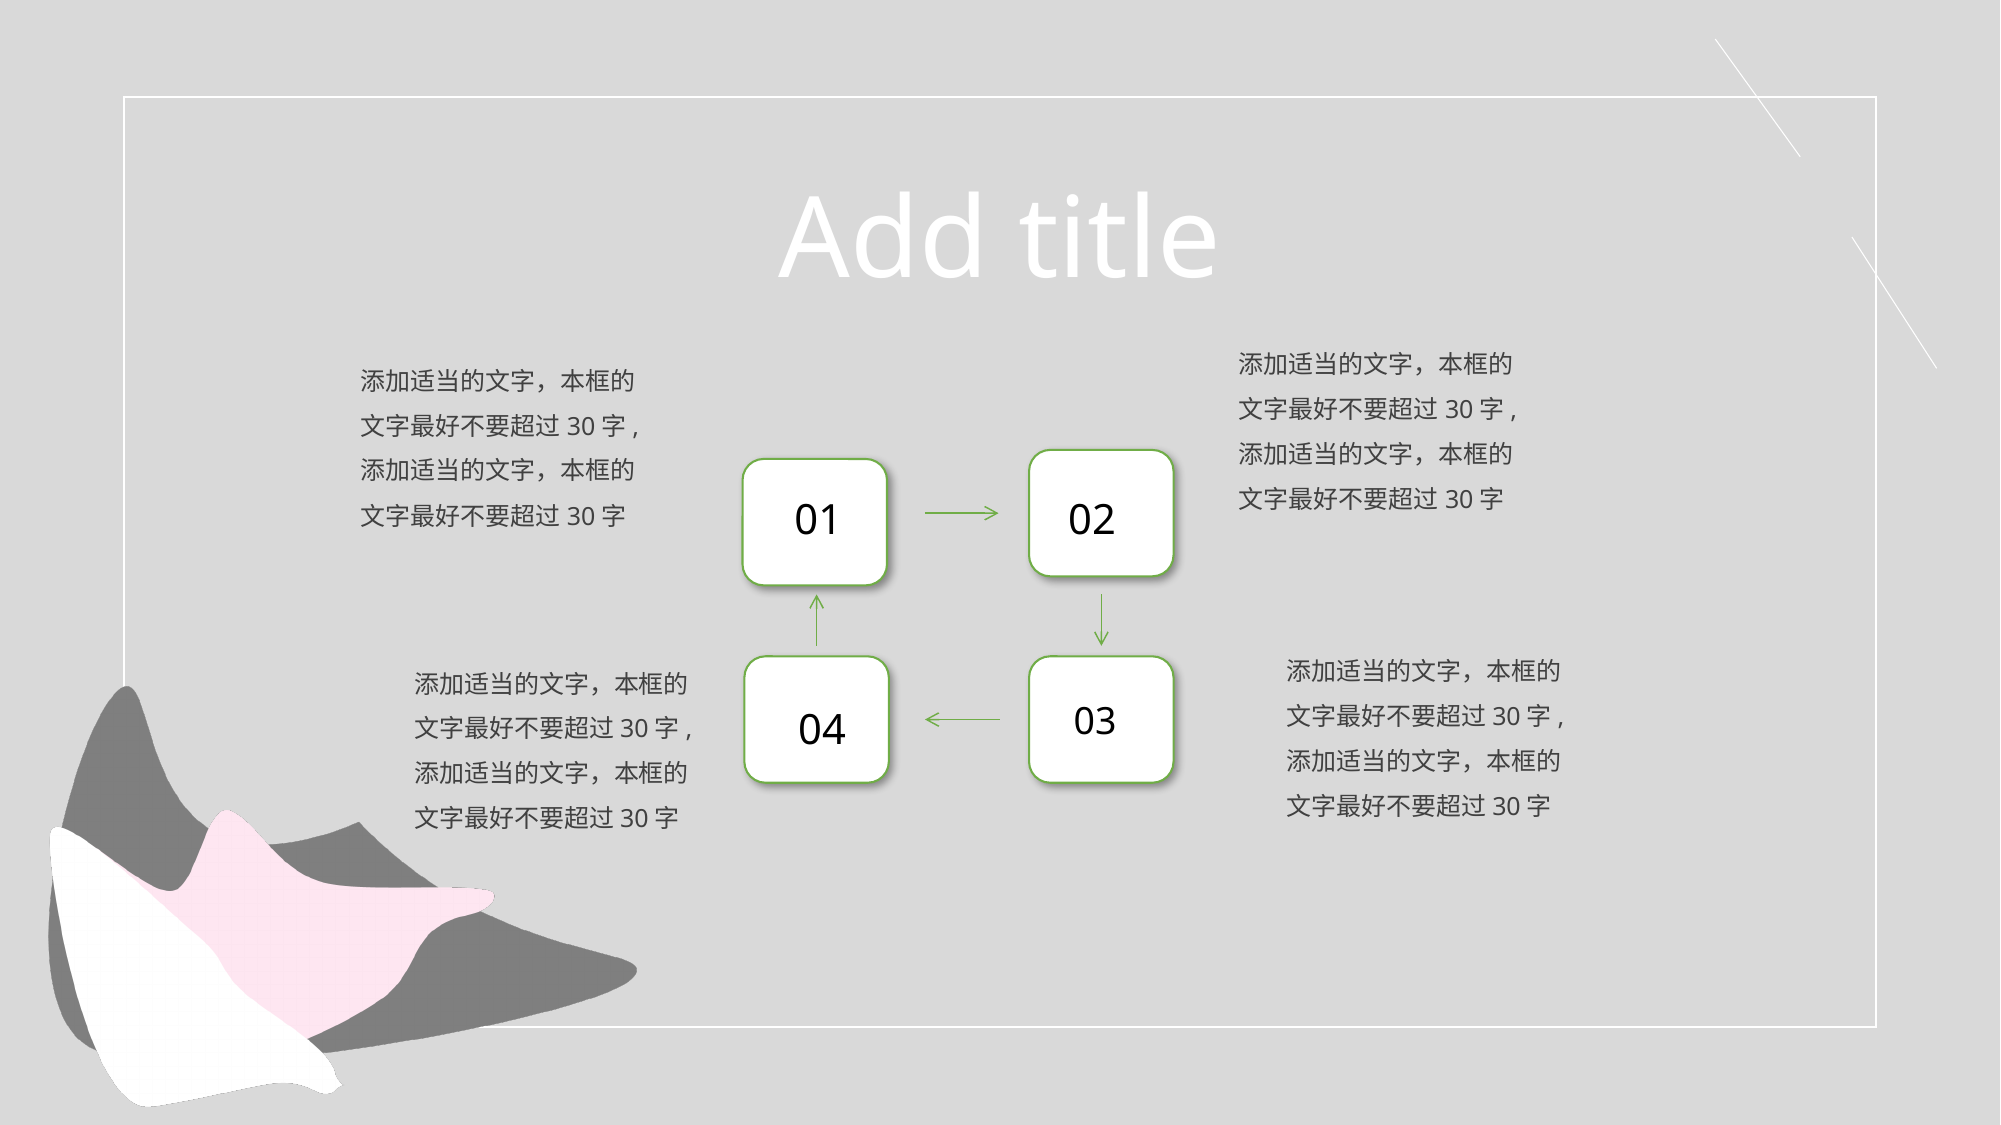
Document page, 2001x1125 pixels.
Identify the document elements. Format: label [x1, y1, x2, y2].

text_box [1851, 236, 1937, 369]
text_box [1715, 39, 1801, 157]
picture [48, 96, 1877, 1107]
